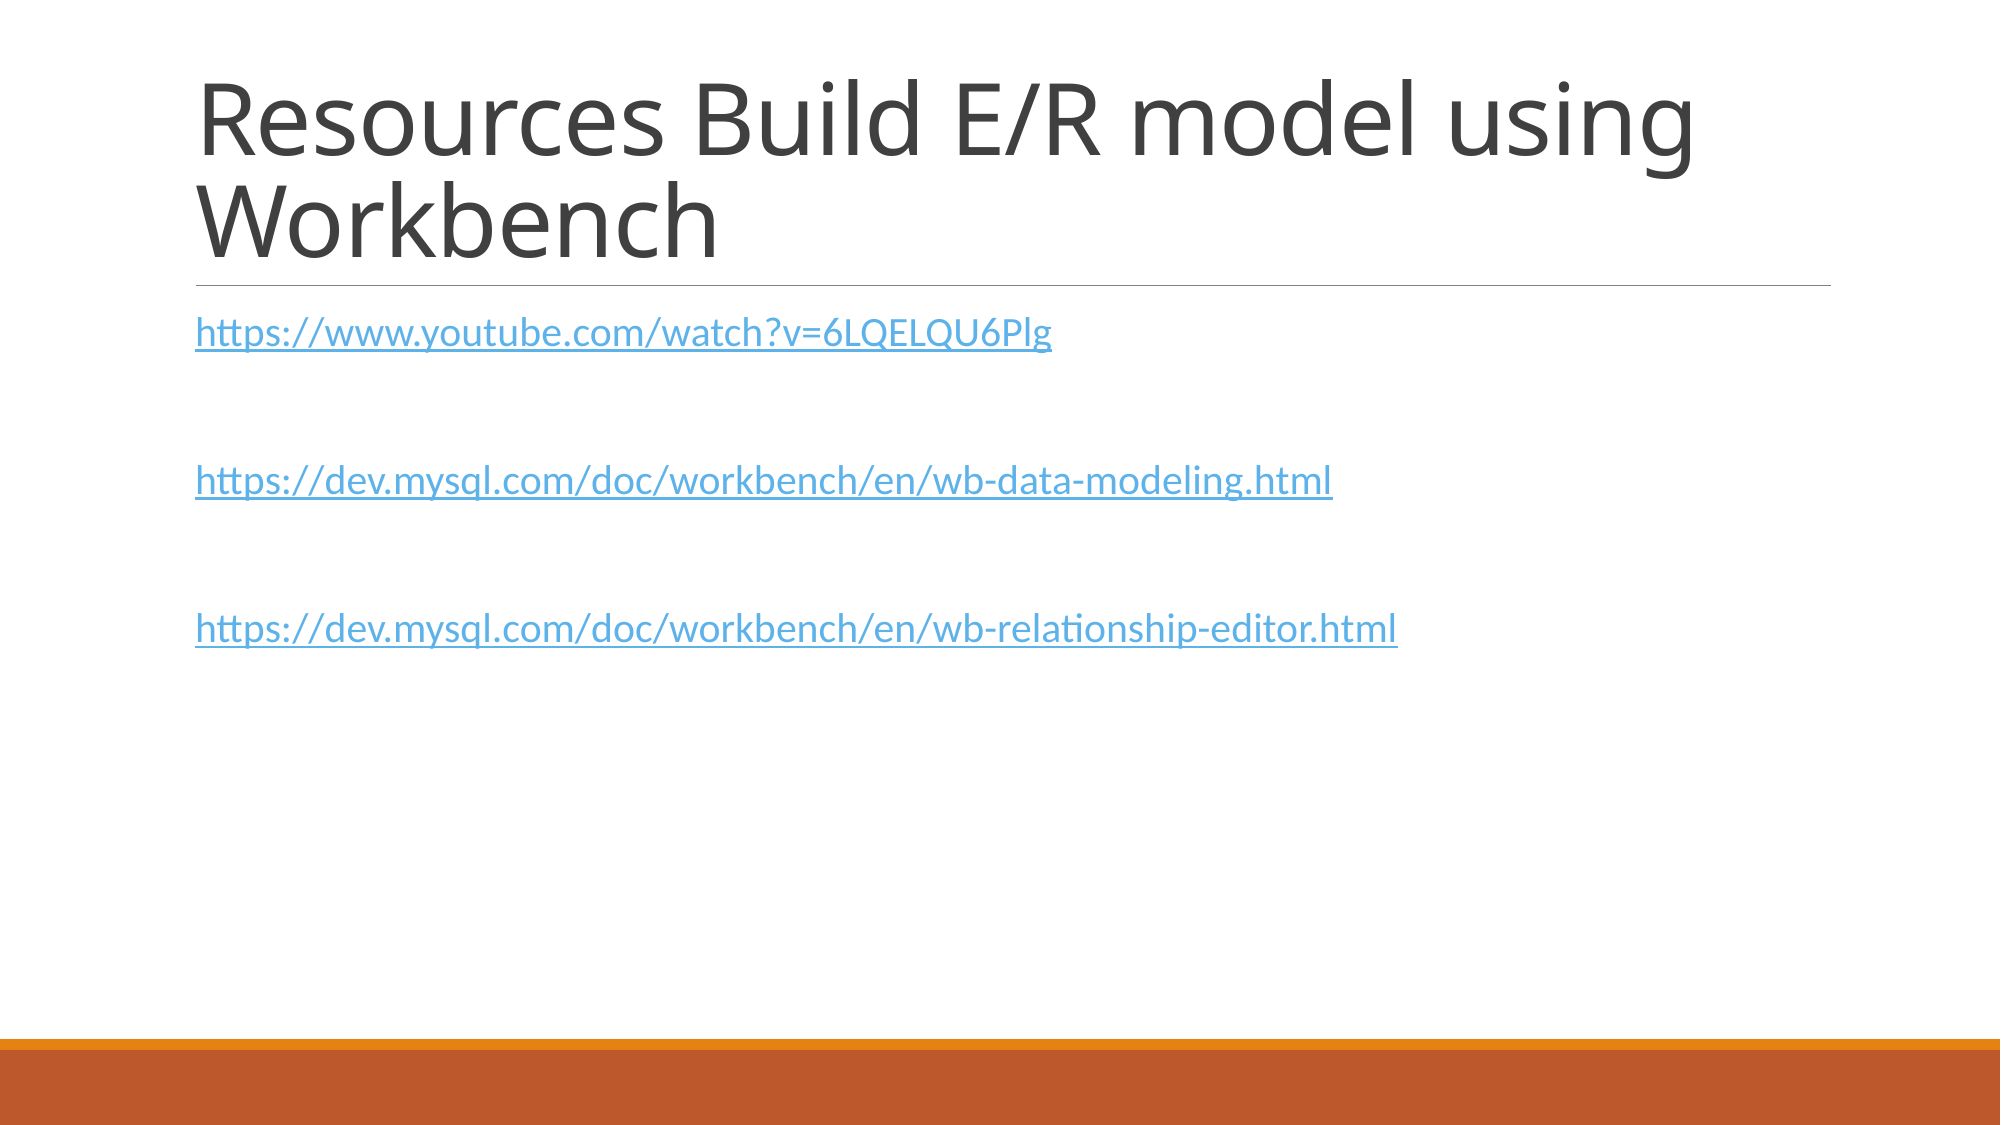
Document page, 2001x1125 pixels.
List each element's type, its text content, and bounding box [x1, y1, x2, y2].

title Resources Build E/R model using Workbench [180, 47, 1830, 285]
list https://www.youtube.com/watch?v=6LQELQU6Plg https://dev.mysql.com/doc/workbench/en/wb-data-modeling.html https://dev.mysql.com/doc/workbench/en/wb-relationship-editor.html [180, 302, 1830, 963]
